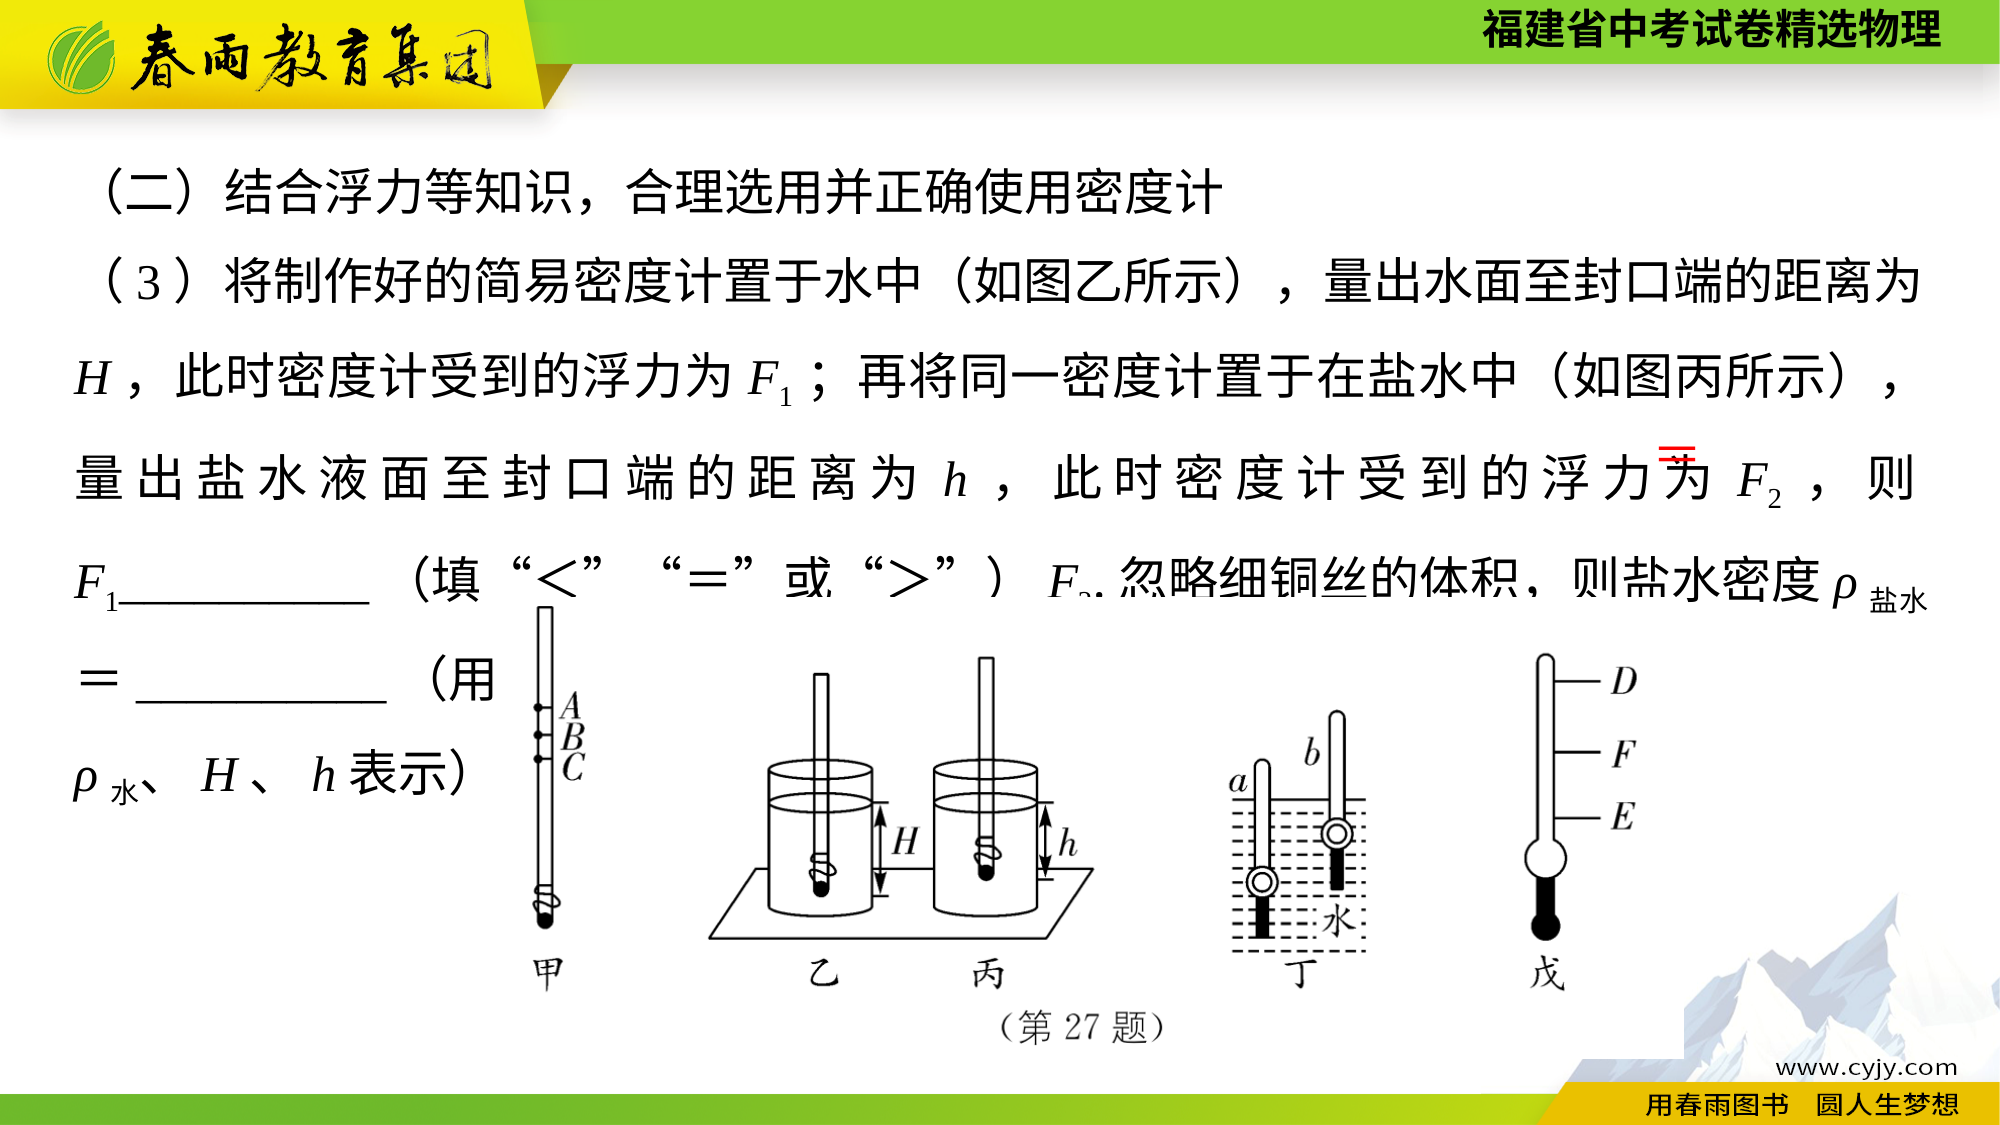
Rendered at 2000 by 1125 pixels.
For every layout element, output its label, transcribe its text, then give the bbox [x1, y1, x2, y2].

text_box ＝ [1638, 415, 1718, 491]
picture [0, 0, 2000, 1125]
list （二）结合浮力等知识，合理选用并正确使用密度计 （3）将制作好的简易密度计置于水中（如图乙所示），量出水面至封口端的距离为H，此时密度计受到的浮力为F1；再将同一密度计置于在盐水中（如图丙所示），量出盐水液面至封口端的距离为h，此时密度计受到的浮力为F2，则F1__________（填“＜”“＝”或“＞”）F2.忽略细铜丝的体积，则盐水密度ρ盐水＝__________（用 ρ水、H、h表示）. [59, 122, 1944, 683]
